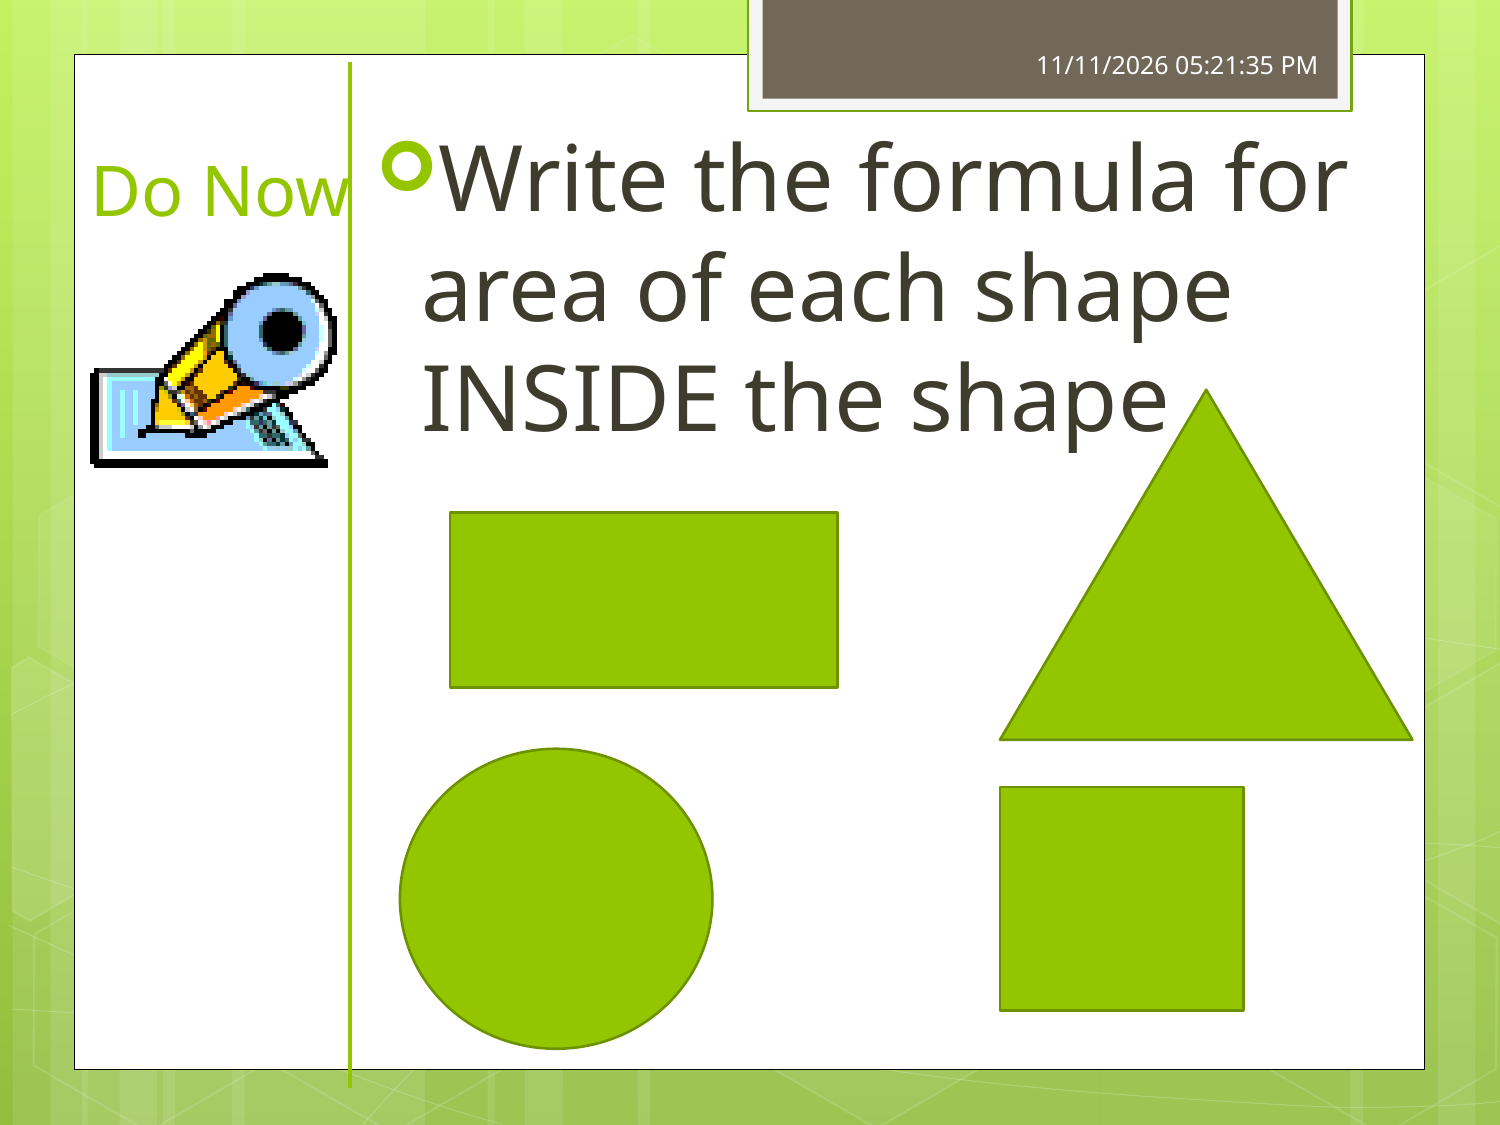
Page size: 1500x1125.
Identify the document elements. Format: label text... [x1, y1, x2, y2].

text_box [449, 511, 839, 689]
picture [82, 174, 351, 478]
text_box [998, 388, 1414, 742]
list Write the formula for area of each shape INSIDE the shape [354, 112, 1425, 1063]
text_box [999, 786, 1245, 1012]
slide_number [983, 36, 1334, 97]
title Do Now [75, 137, 345, 238]
text_box [398, 747, 714, 1051]
